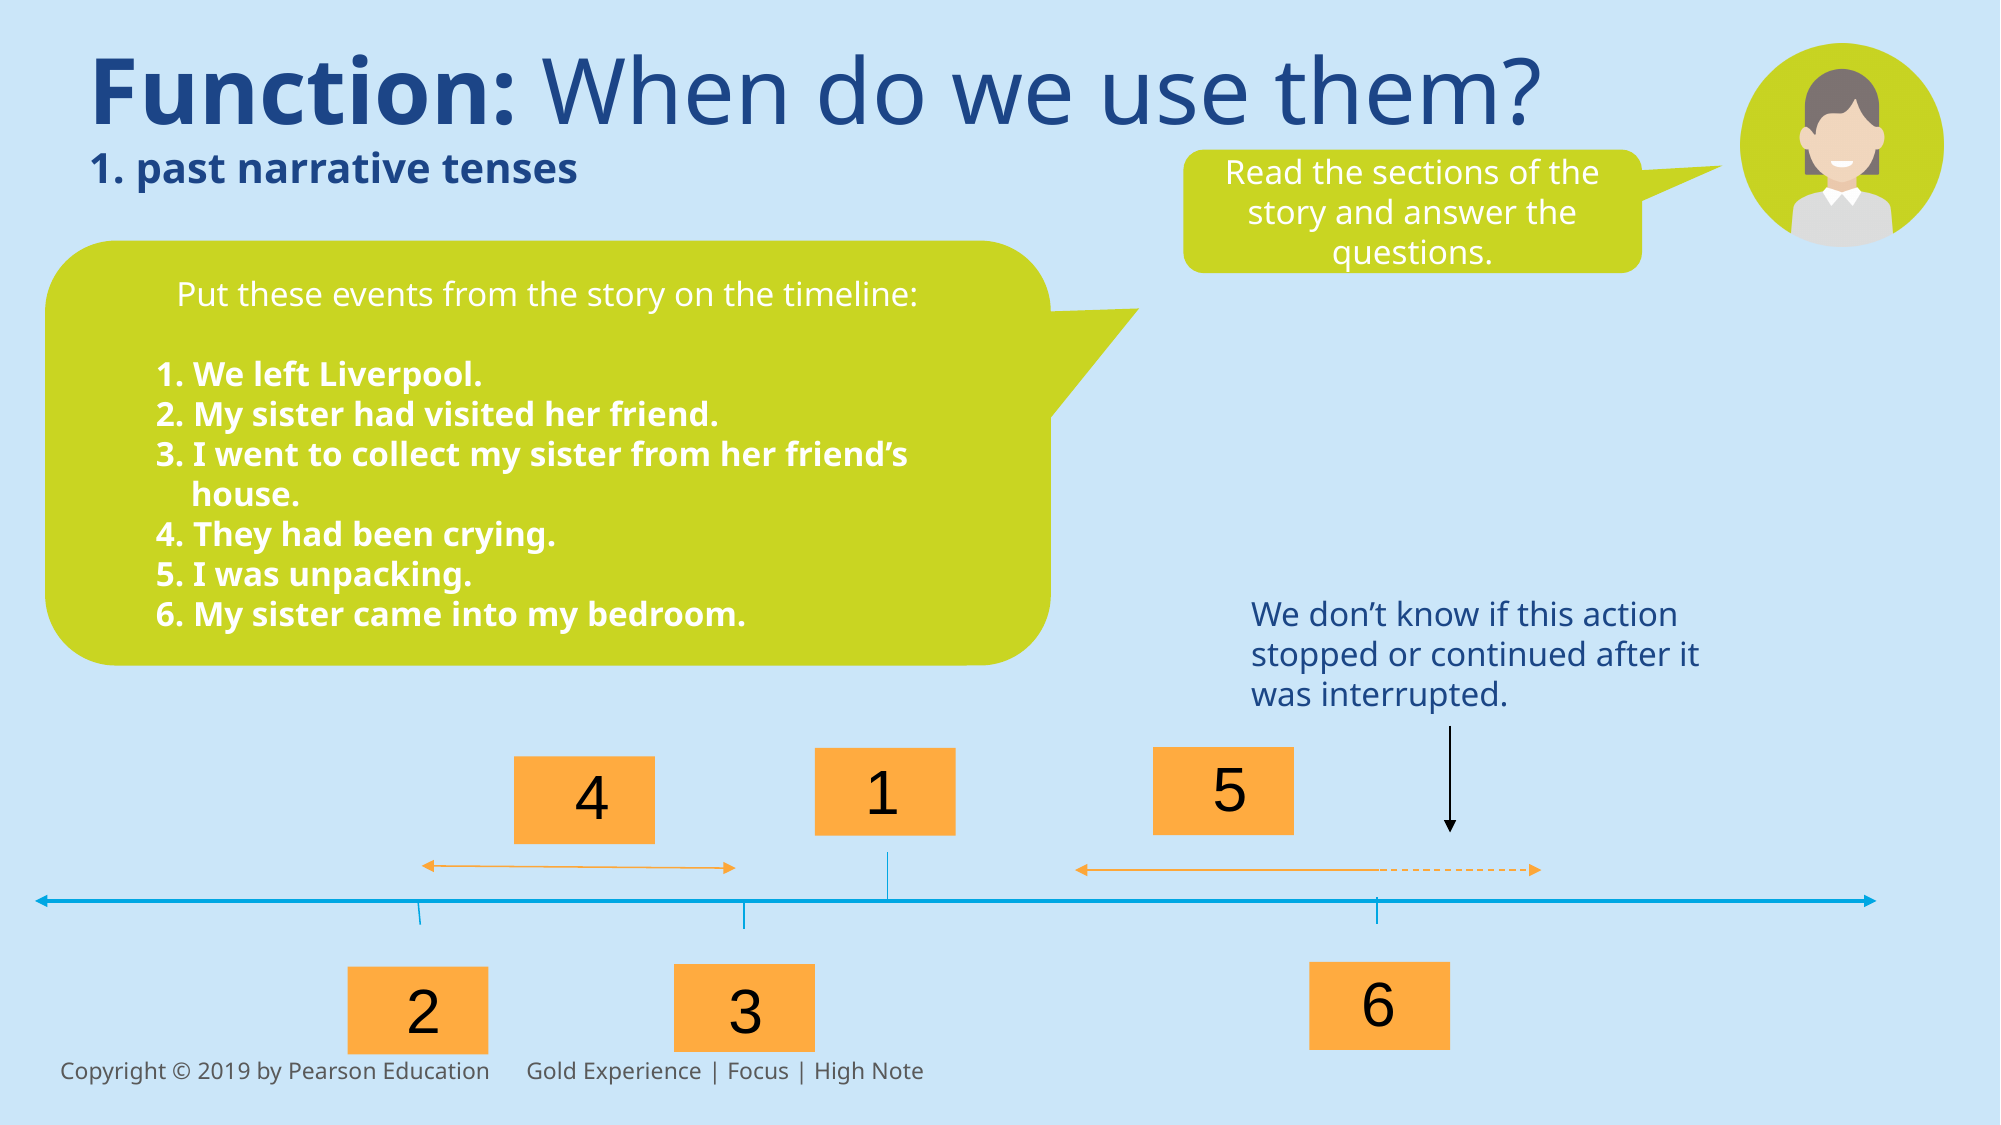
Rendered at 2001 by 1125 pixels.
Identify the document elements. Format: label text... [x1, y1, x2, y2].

text_box 3 [672, 963, 819, 1040]
text_box [514, 756, 655, 845]
text_box 5 [1156, 741, 1304, 833]
picture [1739, 43, 1944, 248]
list 1. past narrative tenses [73, 140, 1590, 261]
text_box 1 [809, 744, 956, 836]
text_box 6 [1305, 956, 1452, 1047]
text_box 4 [518, 749, 666, 841]
text_box 2 [350, 963, 497, 1040]
text_box [1153, 747, 1294, 836]
text_box We don’t know if this action stopped or continued after it was interrupted. [1236, 586, 1751, 723]
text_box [34, 852, 1877, 930]
text_box Put these events from the story on the timeline: 1. We left Liverpool. 2. My sister had visited her friend. 3. I went to collect my sister from her friend’s house. 4. They had been crying. 5. I was unpacking. 6. My sister came into my bedroom. [45, 240, 1140, 666]
footer Copyright © 2019 by Pearson Education Gold Experience | Focus | High Note [45, 1040, 1084, 1101]
title Function: When do we use them? [73, 37, 1910, 253]
text_box Read the sections of the story and answer the questions. [1183, 149, 1723, 274]
